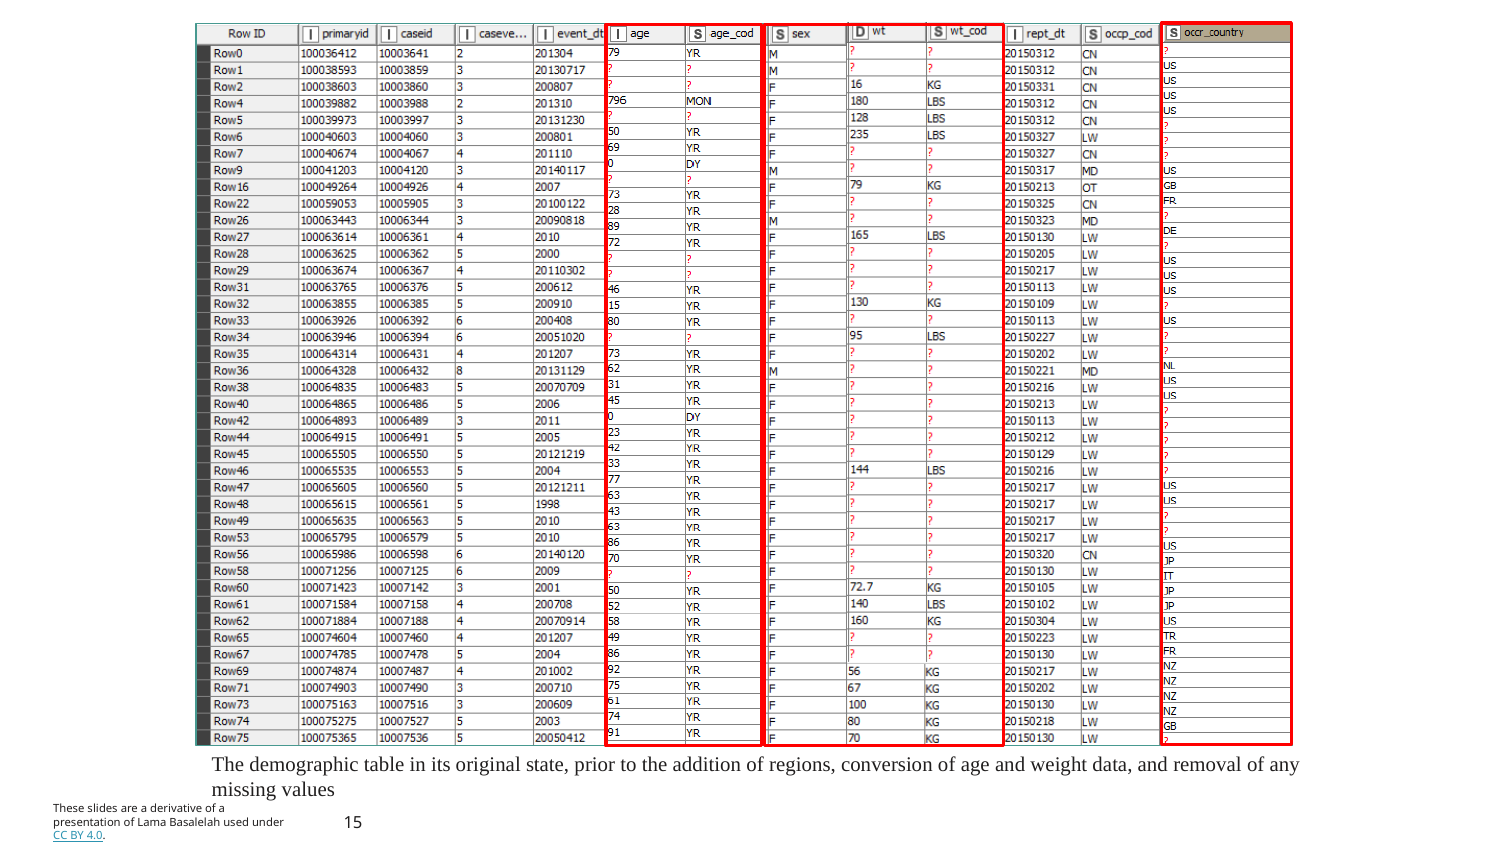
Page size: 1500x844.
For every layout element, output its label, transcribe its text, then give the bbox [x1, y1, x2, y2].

text_box The demographic table in its original state, prior to the addition of regions, conversion of age and weight data, and removal of any missing values [196, 735, 1380, 816]
slide_number 15 [305, 816, 401, 843]
picture [196, 21, 1292, 745]
